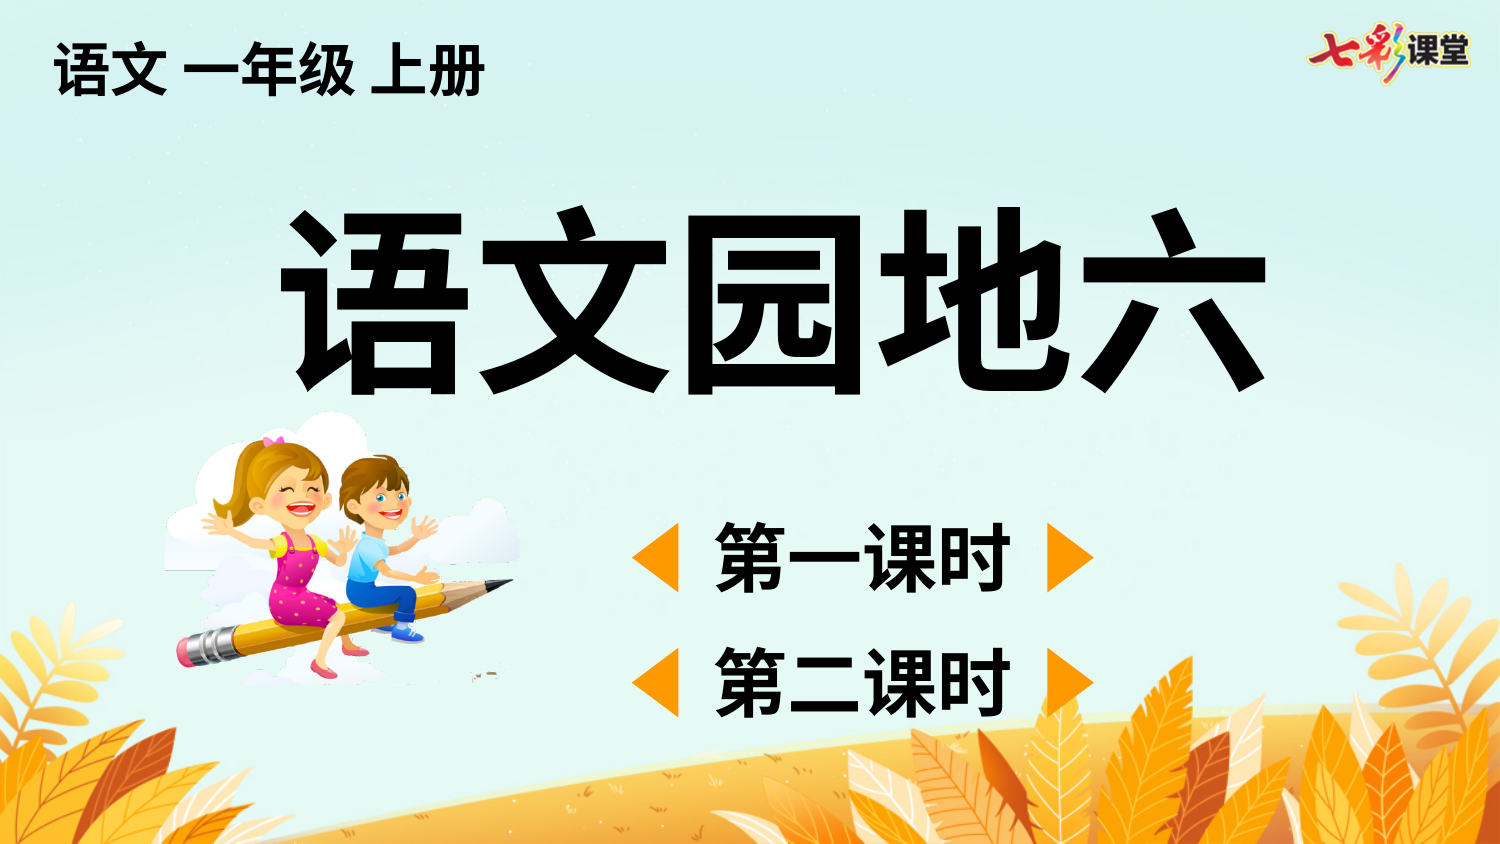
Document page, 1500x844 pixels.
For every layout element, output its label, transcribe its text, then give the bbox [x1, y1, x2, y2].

text_box 语文 一年级 上册 [37, 25, 502, 111]
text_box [631, 504, 1094, 611]
picture [0, 0, 1500, 844]
text_box 语文园地六 [265, 173, 1306, 423]
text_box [631, 629, 1094, 736]
